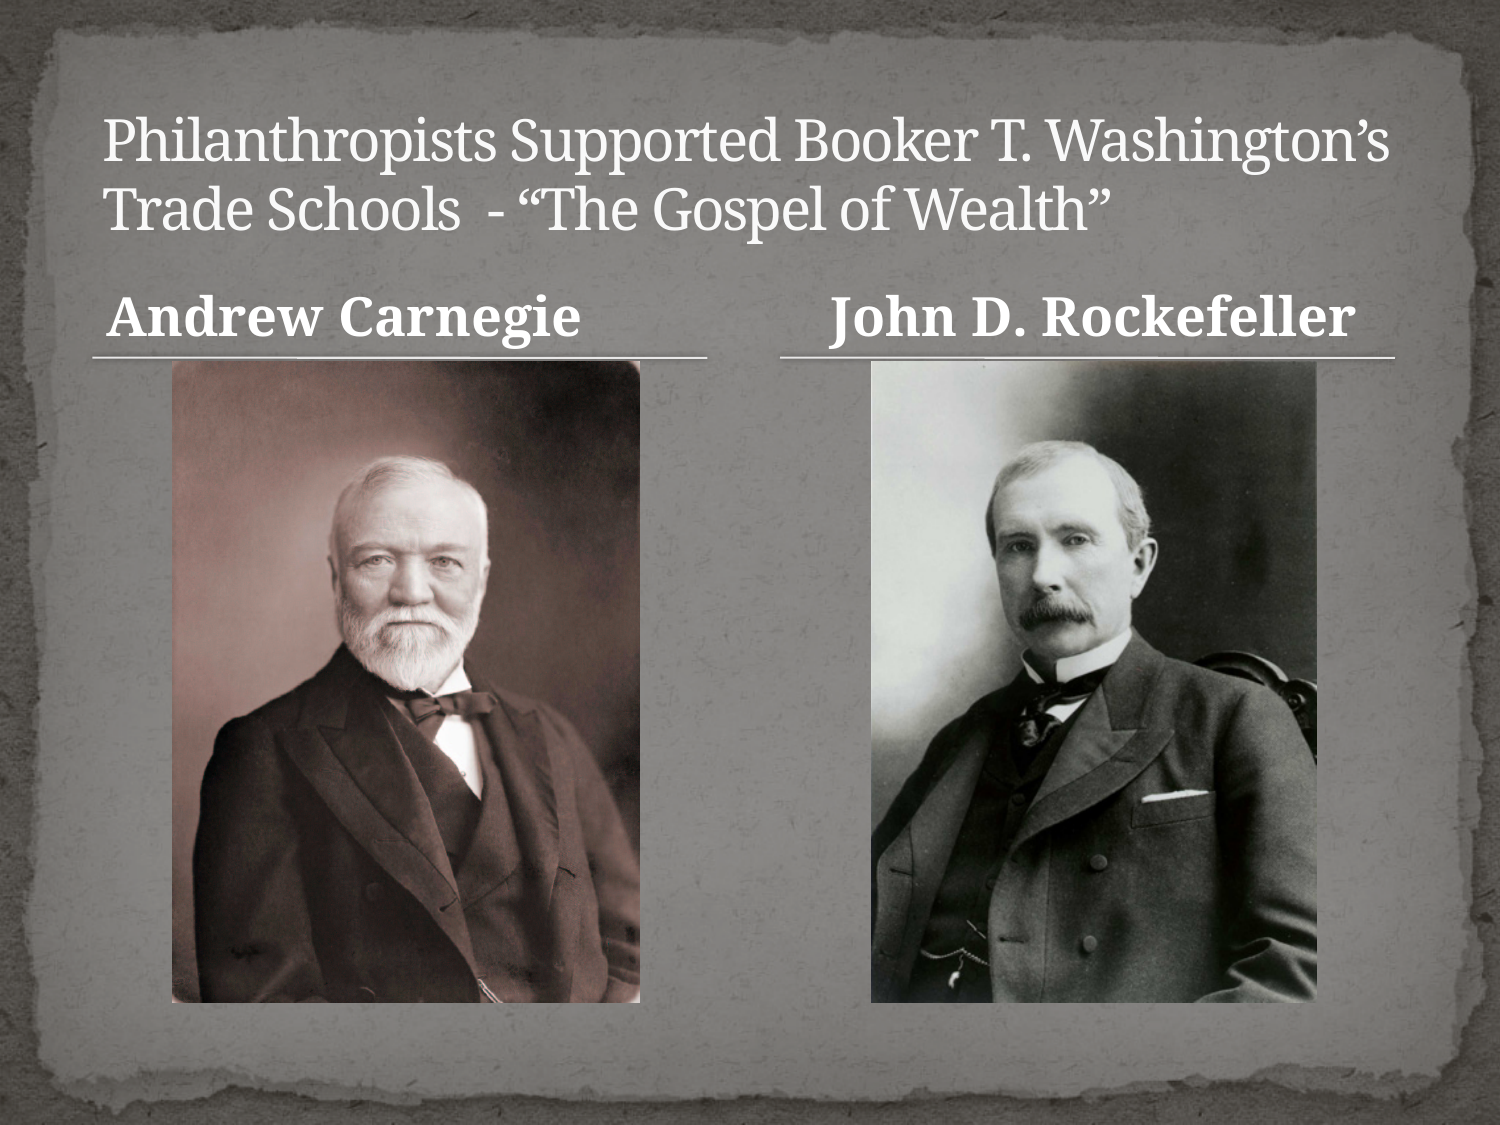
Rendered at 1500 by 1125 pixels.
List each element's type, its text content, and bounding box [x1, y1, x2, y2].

title Philanthropists Supported Booker T. Washington’s Trade Schools - “The Gospel of Wealth” [87, 62, 1438, 250]
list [874, 363, 1316, 1003]
list John D. Rockefeller [760, 228, 1427, 357]
list Andrew Carnegie [73, 228, 740, 357]
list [175, 363, 638, 1003]
